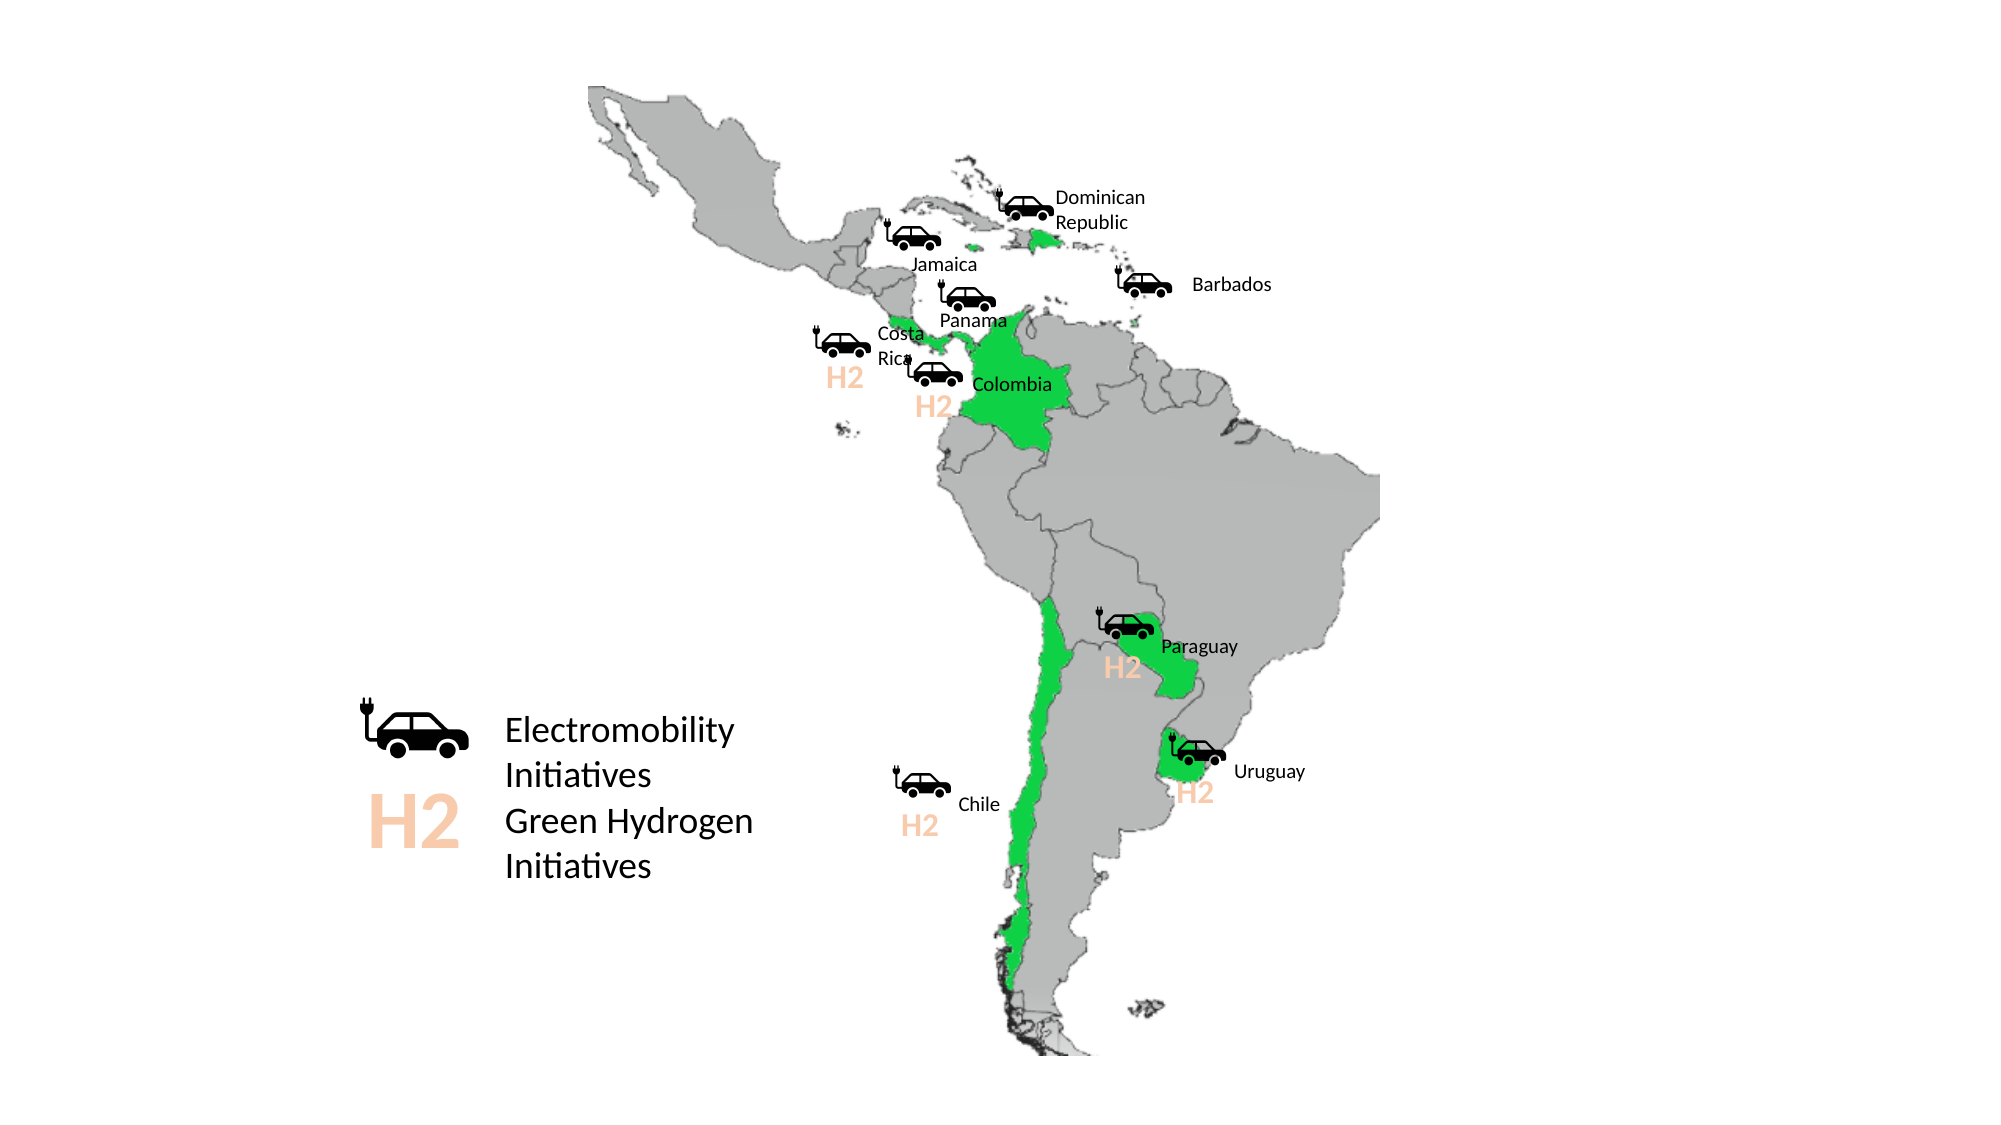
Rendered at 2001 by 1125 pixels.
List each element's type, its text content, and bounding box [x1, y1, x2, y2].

text_box Green Hydrogen Initiatives [490, 788, 588, 894]
picture [588, 86, 1380, 1056]
text_box H2 [334, 758, 495, 874]
text_box Electromobility Initiatives [489, 697, 588, 788]
picture [355, 669, 474, 787]
